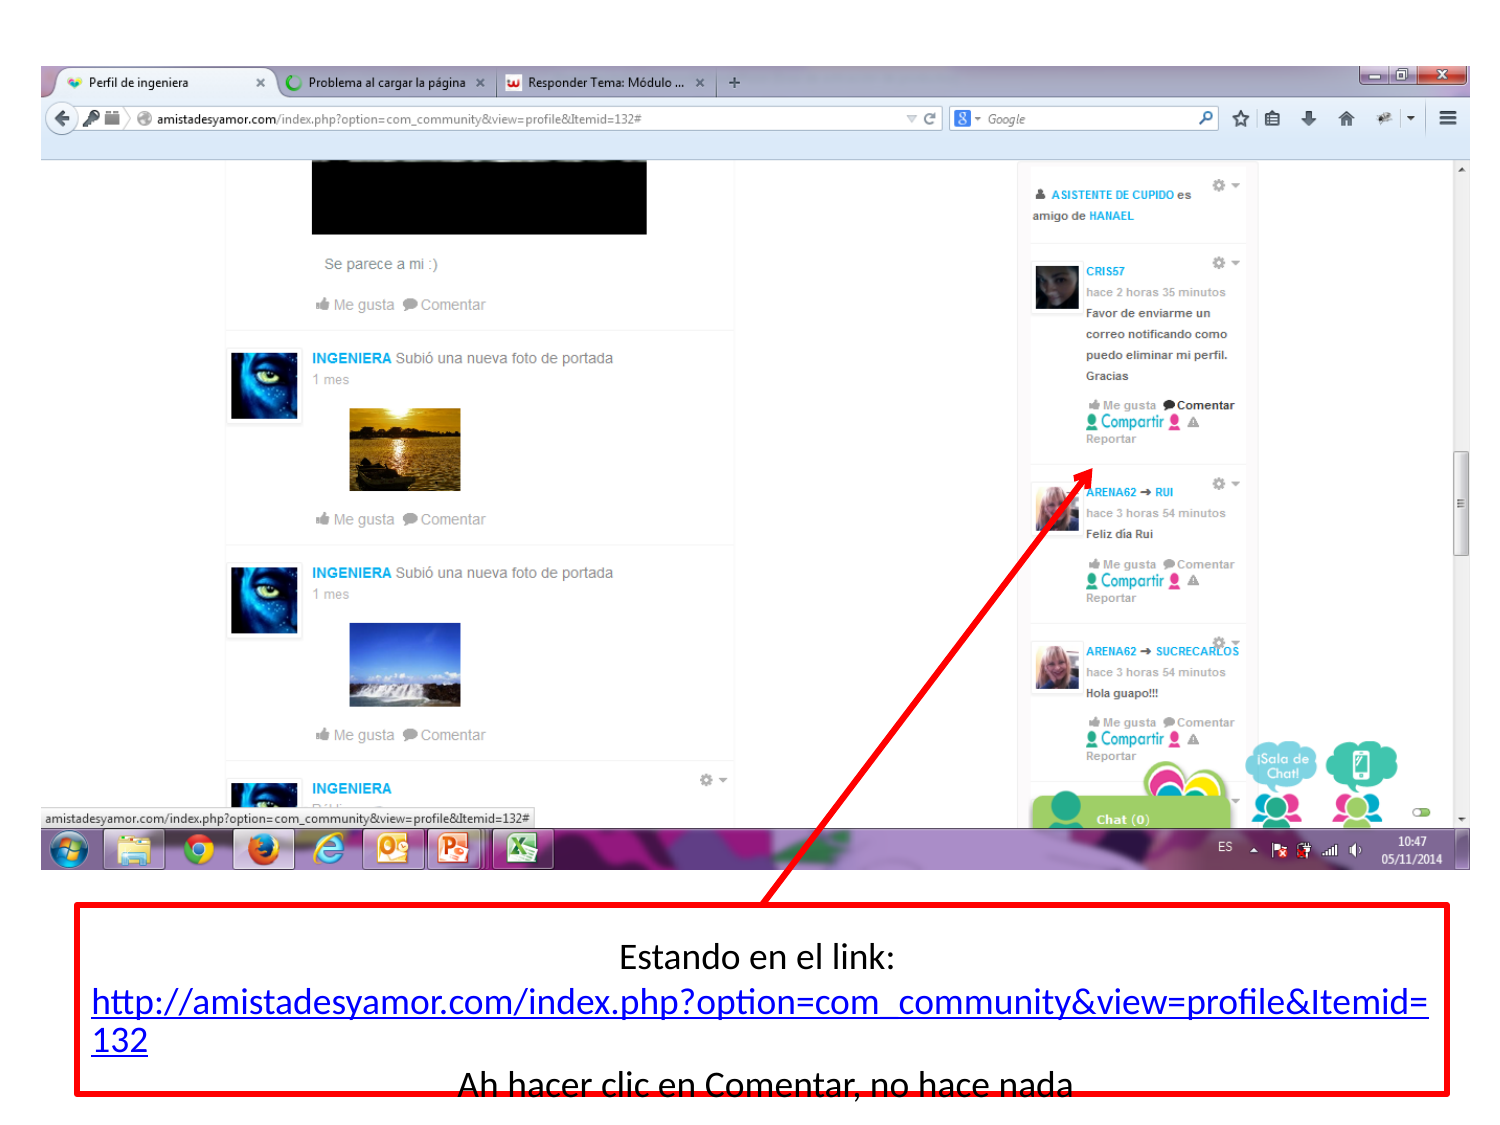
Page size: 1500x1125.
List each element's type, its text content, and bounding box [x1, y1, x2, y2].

picture [41, 66, 1470, 870]
text_box Estando en el link: http://amistadesyamor.com/index.php?option=com_community&view=profile&Itemid=132 Ah hacer clic en Comentar, no hace nada [75, 903, 1449, 1096]
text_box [761, 467, 1093, 906]
